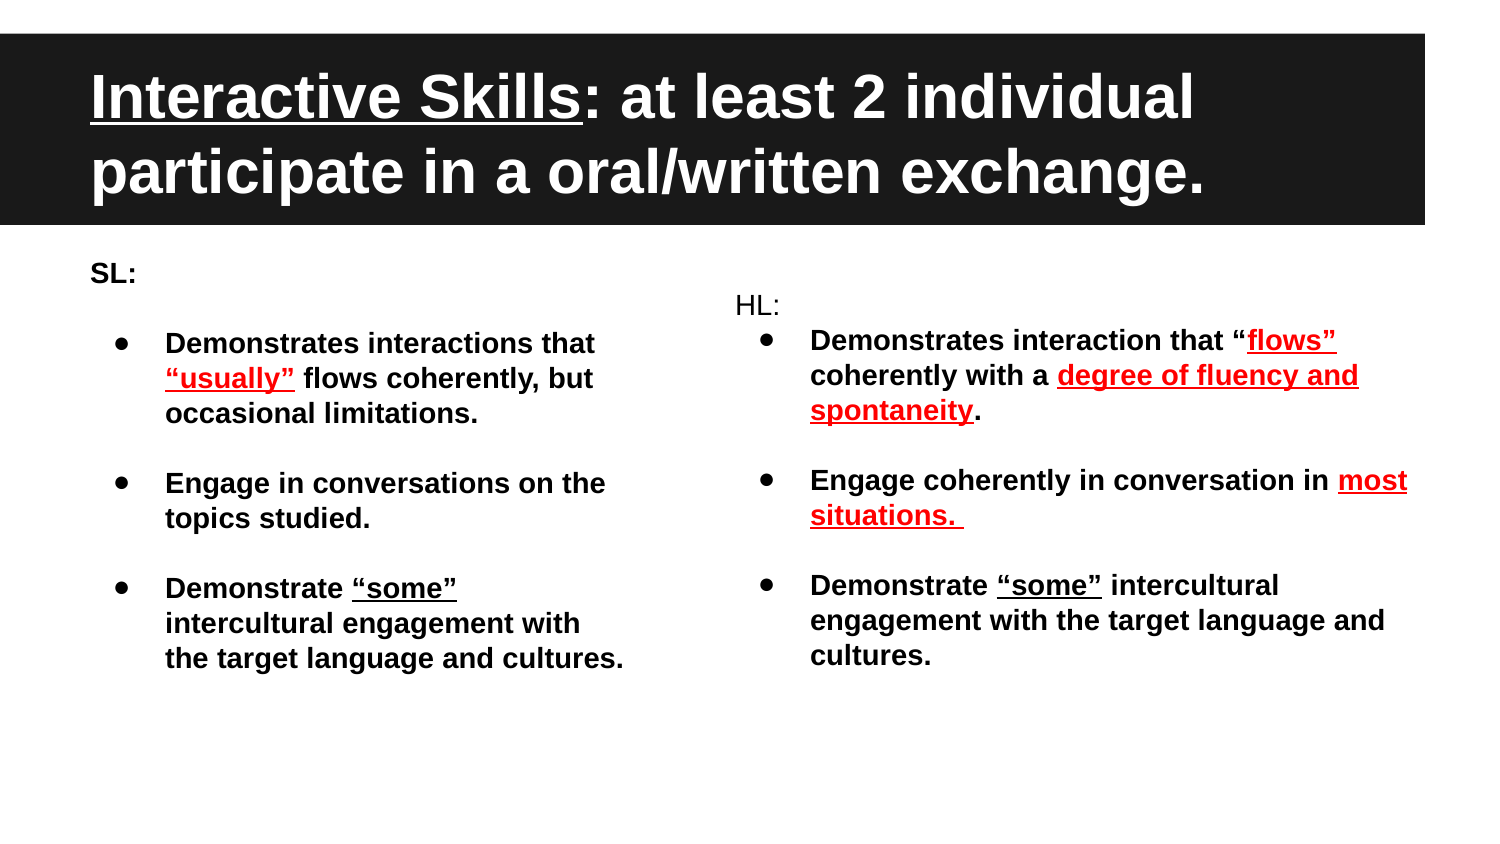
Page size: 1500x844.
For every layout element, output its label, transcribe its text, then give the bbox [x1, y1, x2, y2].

text_box HL: Demonstrates interaction that “flows” coherently with a degree of fluency and spontaneity. Engage coherently in conversation in most situations. Demonstrate “some” intercultural engagement with the target language and cultures. [720, 271, 1425, 818]
text_box SL: Demonstrates interactions that “usually” flows coherently, but occasional limitations. Engage in conversations on the topics studied. Demonstrate “some” intercultural engagement with the target language and cultures. [74, 239, 641, 808]
title Interactive Skills: at least 2 individual participate in a oral/written exchange. [75, 33, 1425, 221]
